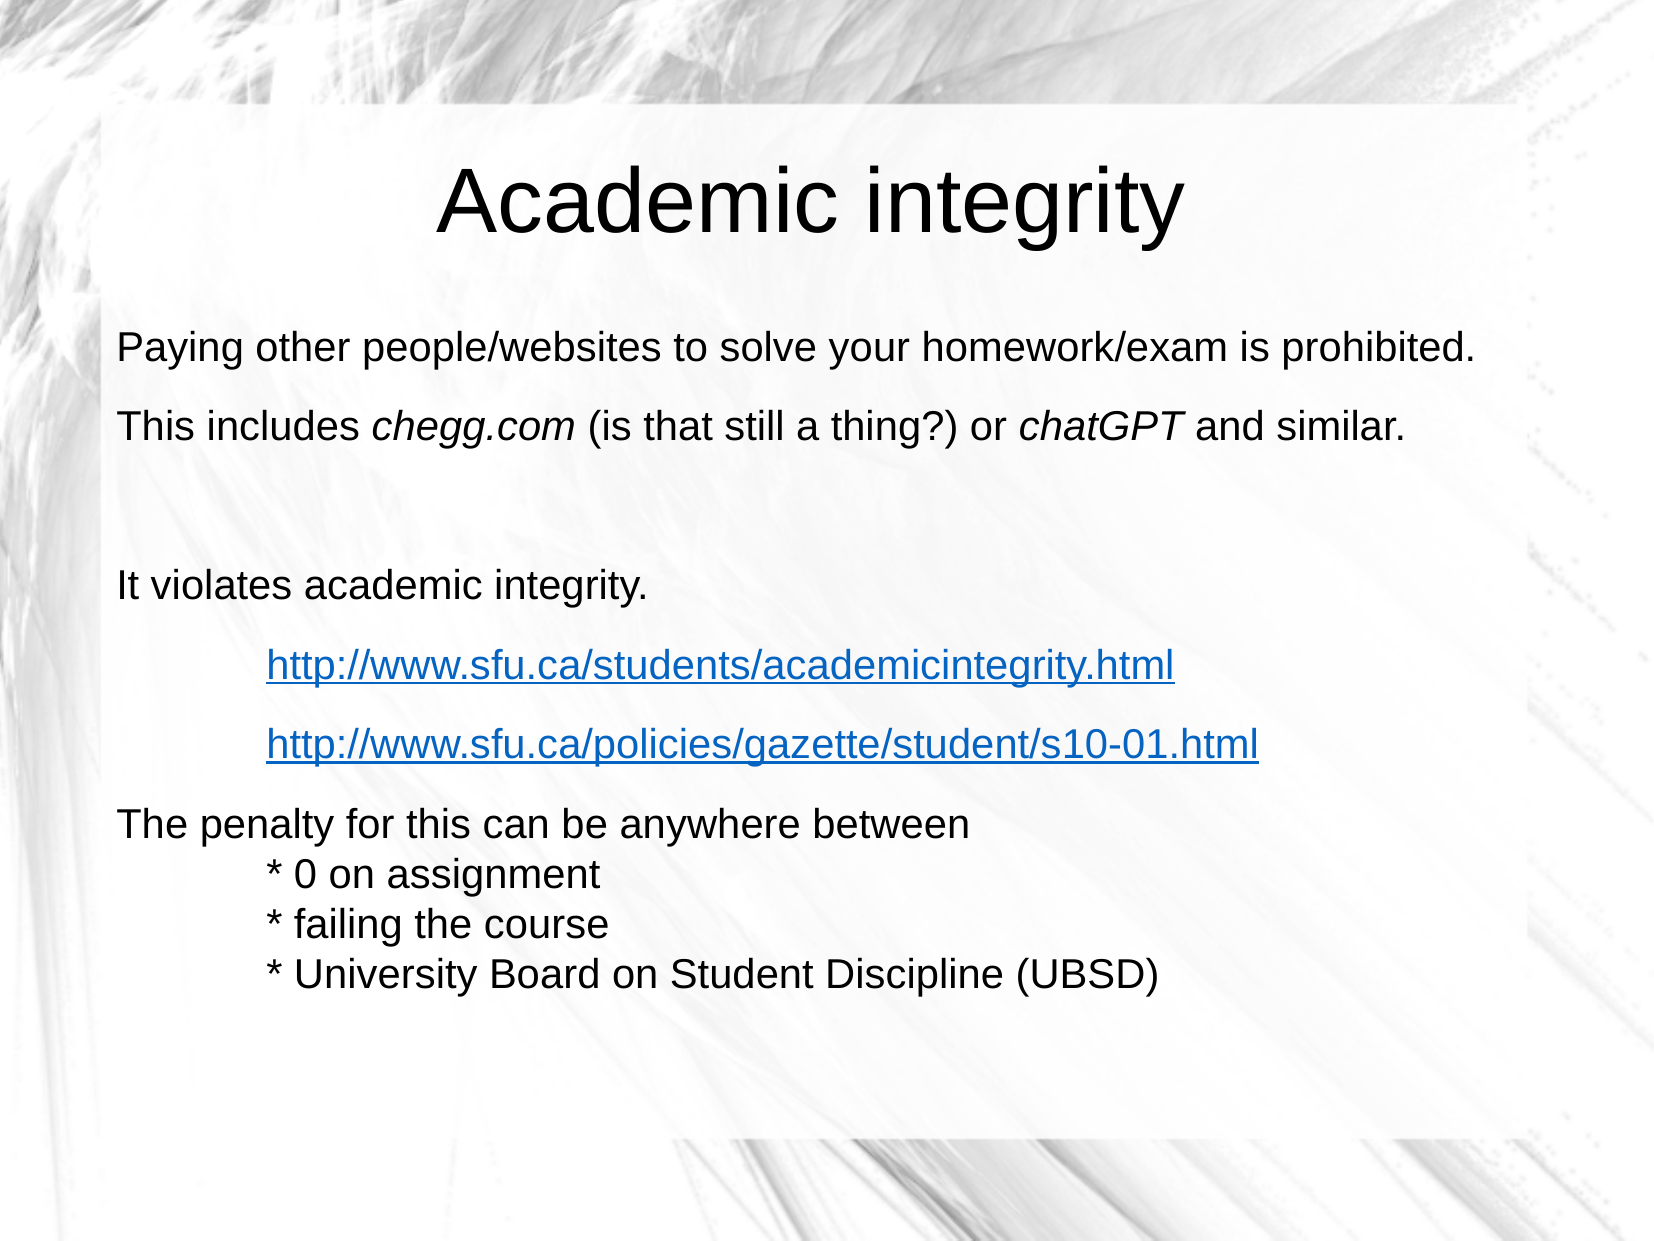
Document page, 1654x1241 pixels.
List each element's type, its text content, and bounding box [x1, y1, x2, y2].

list Paying other people/websites to solve your homework/exam is prohibited. This includes chegg.com (is that still a thing?) or chatGPT and similar. It violates academic integrity. http://www.sfu.ca/students/academicintegrity.html http://www.sfu.ca/policies/gazette/student/s10-01.html The penalty for this can be anywhere between * 0 on assignment * failing the course * University Board on Student Discipline (UBSD) [116, 319, 1569, 1158]
picture [0, 0, 1654, 1241]
title Academic integrity [118, 112, 1506, 281]
